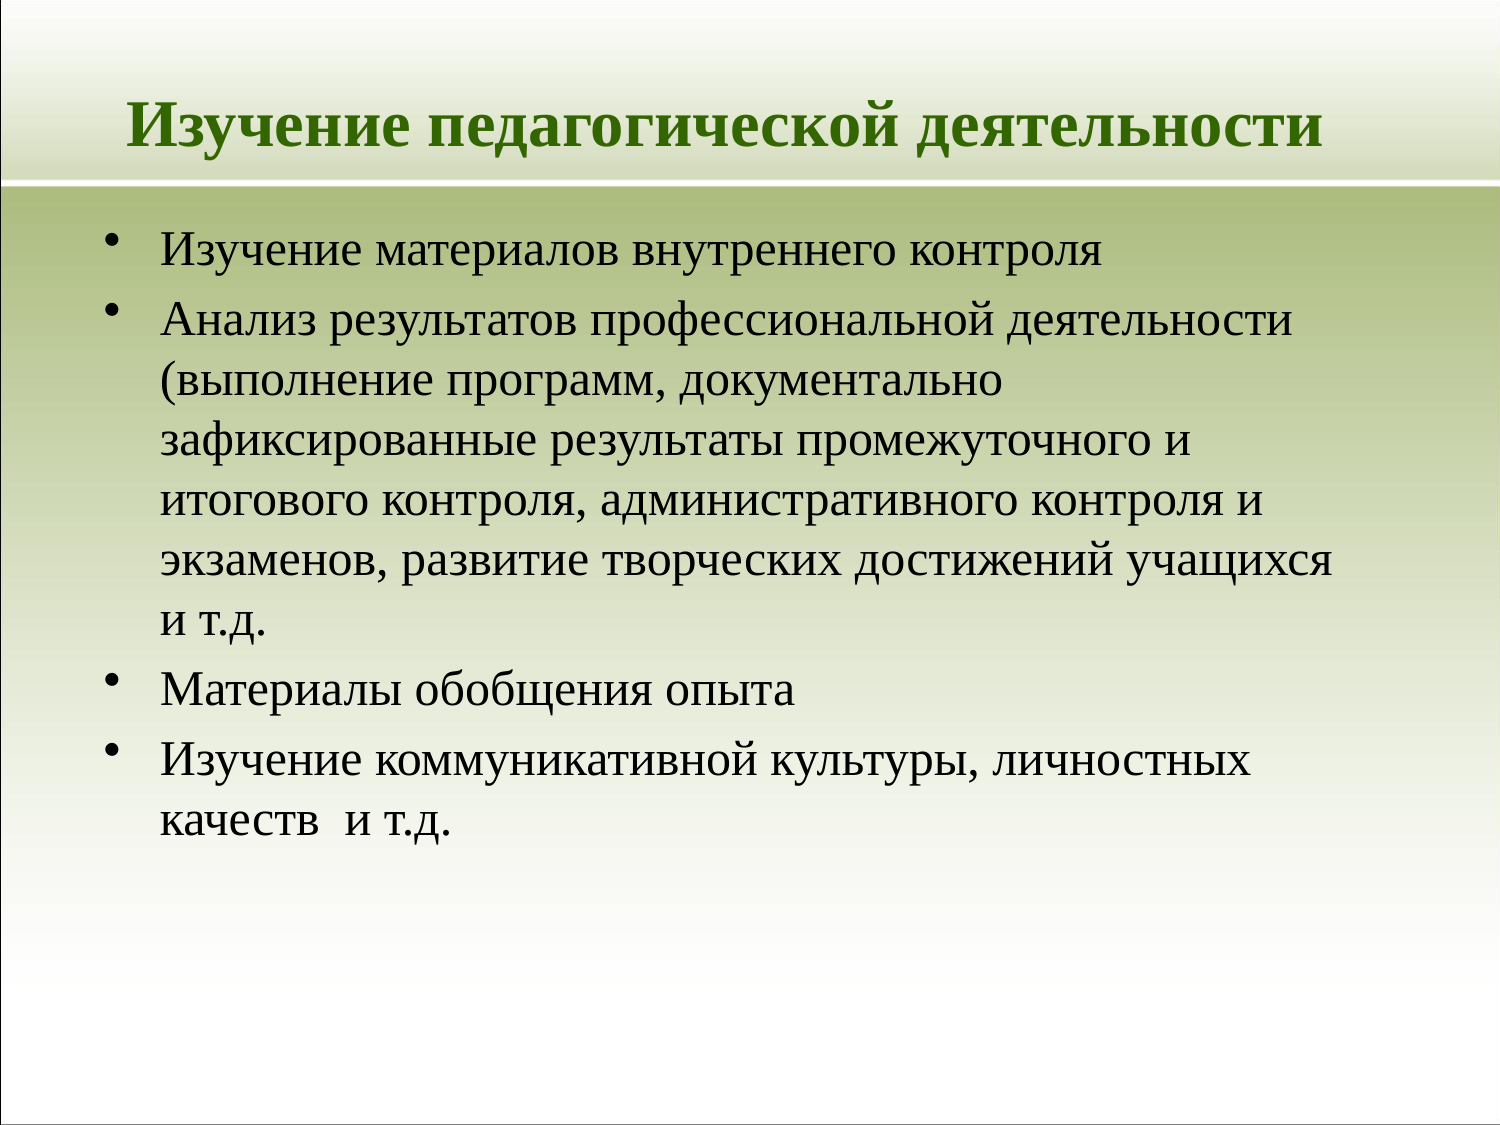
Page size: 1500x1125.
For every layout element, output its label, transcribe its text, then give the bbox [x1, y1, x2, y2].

picture [0, 0, 1500, 1125]
list Изучение материалов внутреннего контроля Анализ результатов профессиональной деятельности (выполнение программ, документально зафиксированные результаты промежуточного и итогового контроля, административного контроля и экзаменов, развитие творческих достижений учащихся и т.д. Материалы обобщения опыта Изучение коммуникативной культуры, личностных качеств и т.д. [88, 207, 1364, 1024]
title Изучение педагогической деятельности [88, 54, 1364, 185]
